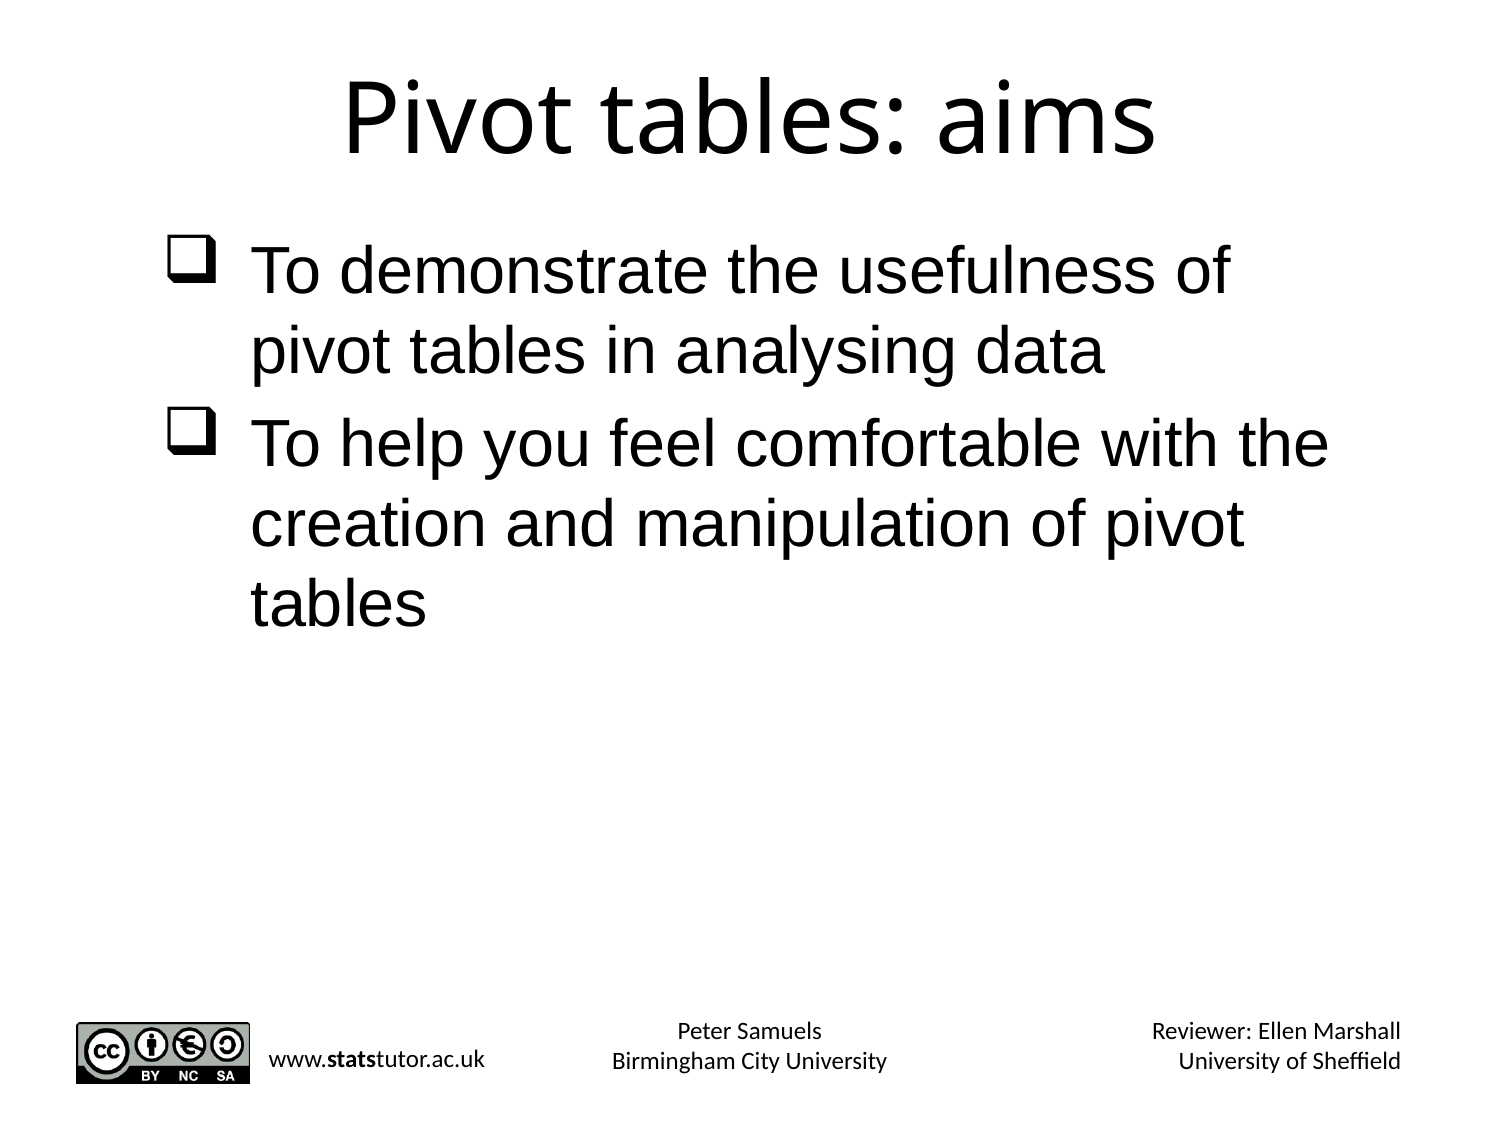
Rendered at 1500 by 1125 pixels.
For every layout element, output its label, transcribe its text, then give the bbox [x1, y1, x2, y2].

text_box Reviewer: Ellen Marshall University of Sheffield [1038, 1007, 1417, 1083]
picture [76, 1022, 251, 1084]
title Pivot tables: aims [76, 42, 1424, 185]
text_box www.statstutor.ac.uk [254, 1035, 550, 1080]
text_box To demonstrate the usefulness of pivot tables in analysing data To help you feel comfortable with the creation and manipulation of pivot tables [147, 219, 1365, 647]
text_box Peter Samuels Birmingham City University [549, 1007, 951, 1083]
